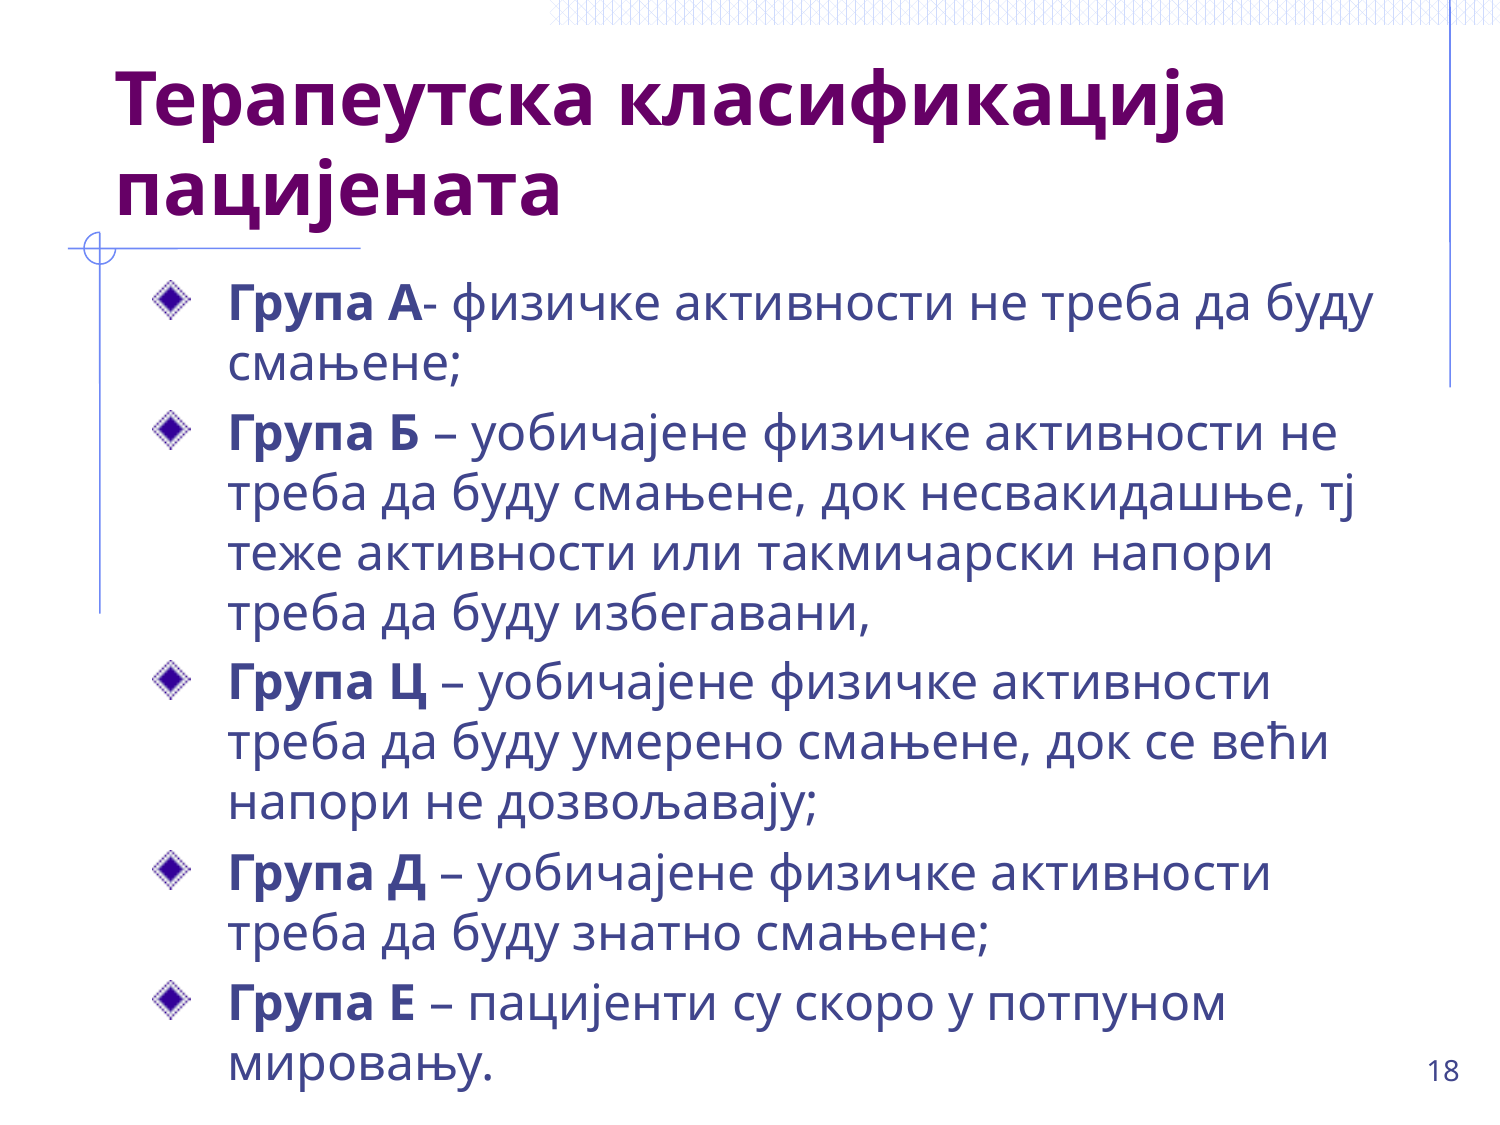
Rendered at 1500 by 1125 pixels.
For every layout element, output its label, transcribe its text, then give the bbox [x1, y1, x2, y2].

picture [152, 280, 191, 320]
picture [152, 410, 191, 450]
list Група А- физичке активности не треба да буду смањене; Група Б – уобичајене физичке активности не треба да буду смањене, док несвакидашње, тј теже активности или такмичарски напори треба да буду избегавани, Група Ц – уобичајене физичке активности треба да буду умерено смањене, док се већи напори не дозвољавају; Група Д – уобичајене физичке активности треба да буду знатно смањене; Група Е – пацијенти су скоро у потпуном мировању. [137, 262, 1413, 938]
picture [152, 980, 191, 1020]
title Терапеутска класификација пацијената [99, 49, 1376, 238]
picture [152, 850, 191, 890]
picture [152, 660, 191, 700]
slide_number 18 [1162, 1025, 1475, 1100]
